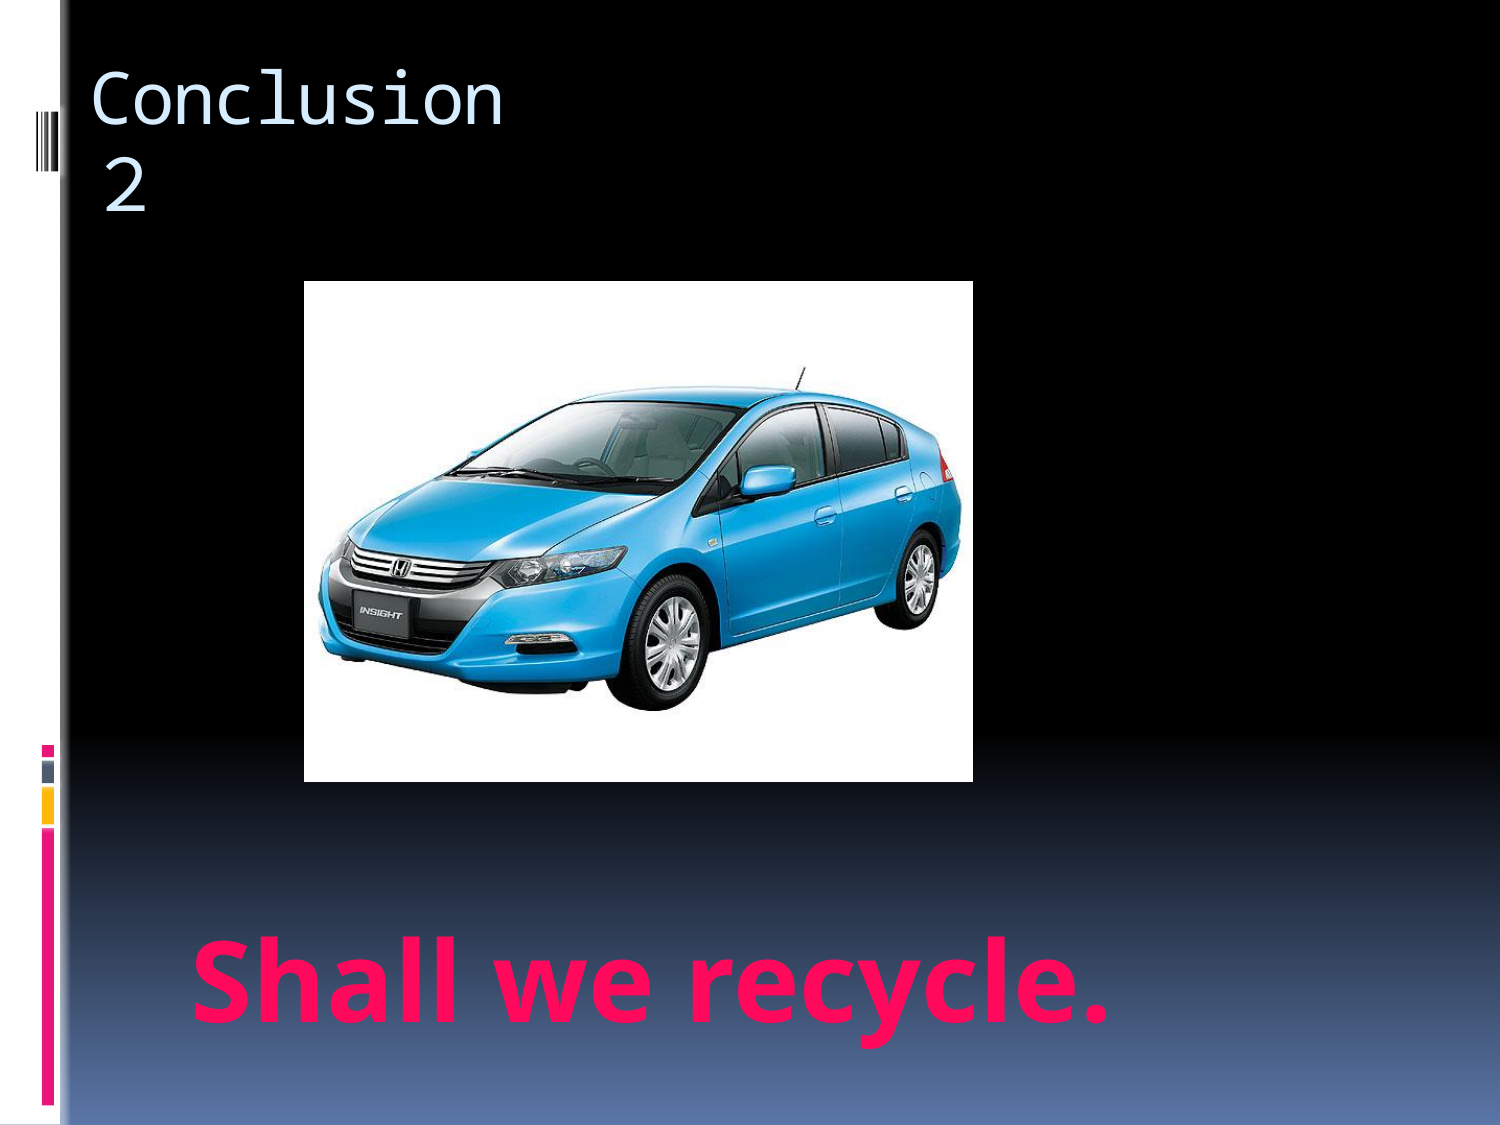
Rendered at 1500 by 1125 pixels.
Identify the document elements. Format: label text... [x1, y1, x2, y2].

title Conclusion２ [75, 45, 598, 235]
text_box Shall we recycle. [175, 902, 1128, 1053]
picture [304, 280, 974, 783]
